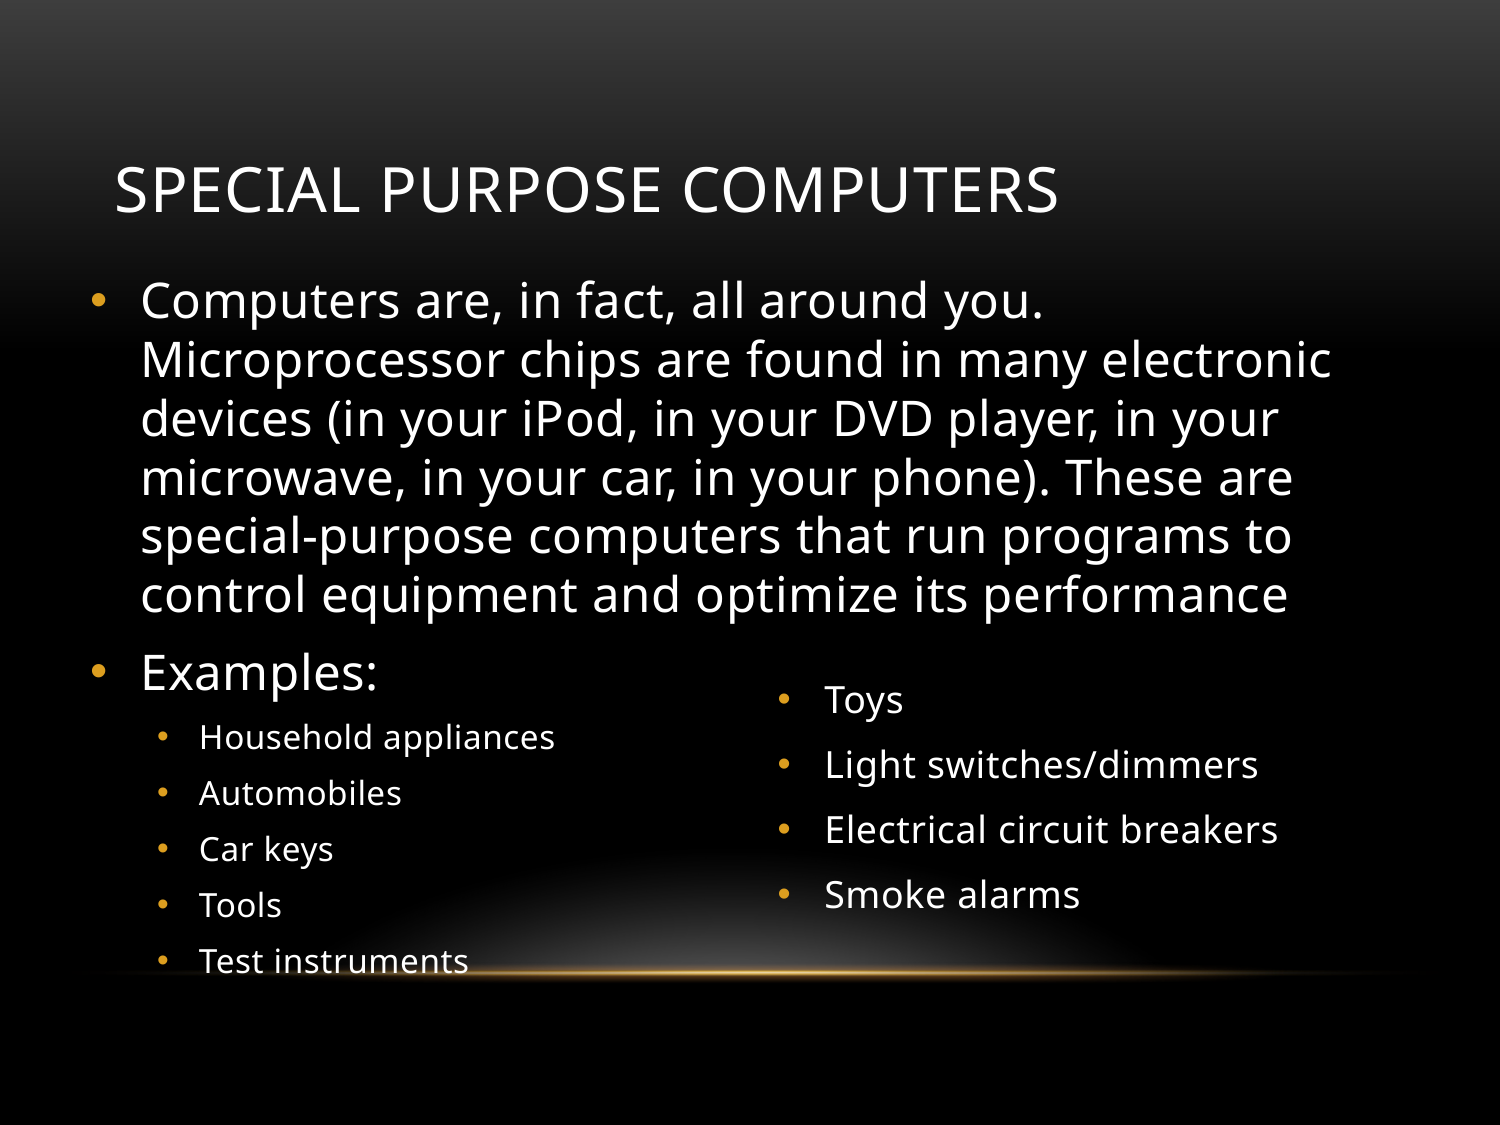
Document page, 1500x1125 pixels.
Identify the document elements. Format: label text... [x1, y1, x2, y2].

picture [0, 0, 1500, 1125]
title Special Purpose Computers [99, 45, 1400, 233]
list Computers are, in fact, all around you. Microprocessor chips are found in many electronic devices (in your iPod, in your DVD player, in your microwave, in your car, in your phone). These are special-purpose computers that run programs to control equipment and optimize its performance Examples: Household appliances Automobiles Car keys Tools Test instruments [75, 262, 1425, 1005]
list Toys Light switches/dimmers Electrical circuit breakers Smoke alarms [687, 668, 1388, 944]
